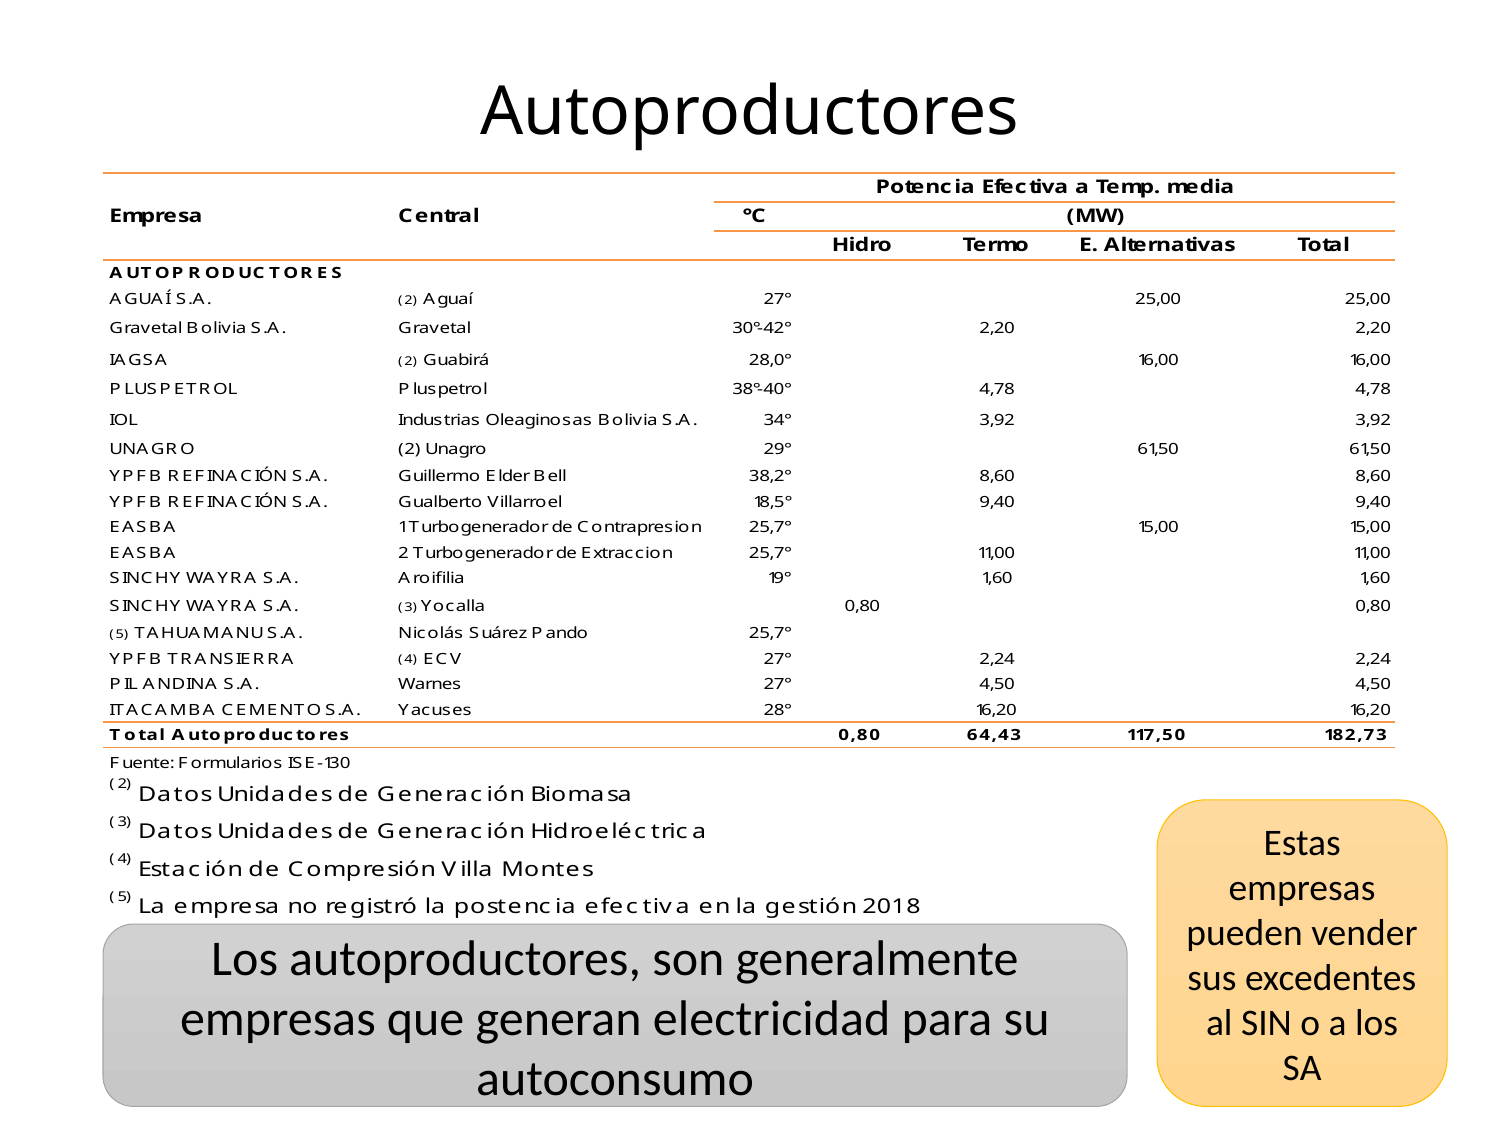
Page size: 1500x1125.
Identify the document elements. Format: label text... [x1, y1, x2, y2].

picture [103, 171, 1397, 925]
text_box Estas empresas pueden vender sus excedentes al SIN o a los SA [1156, 799, 1448, 1107]
text_box Los autoproductores, son generalmente empresas que generan electricidad para su autoconsumo [102, 925, 1128, 1107]
title Autoproductores [103, 59, 1397, 159]
